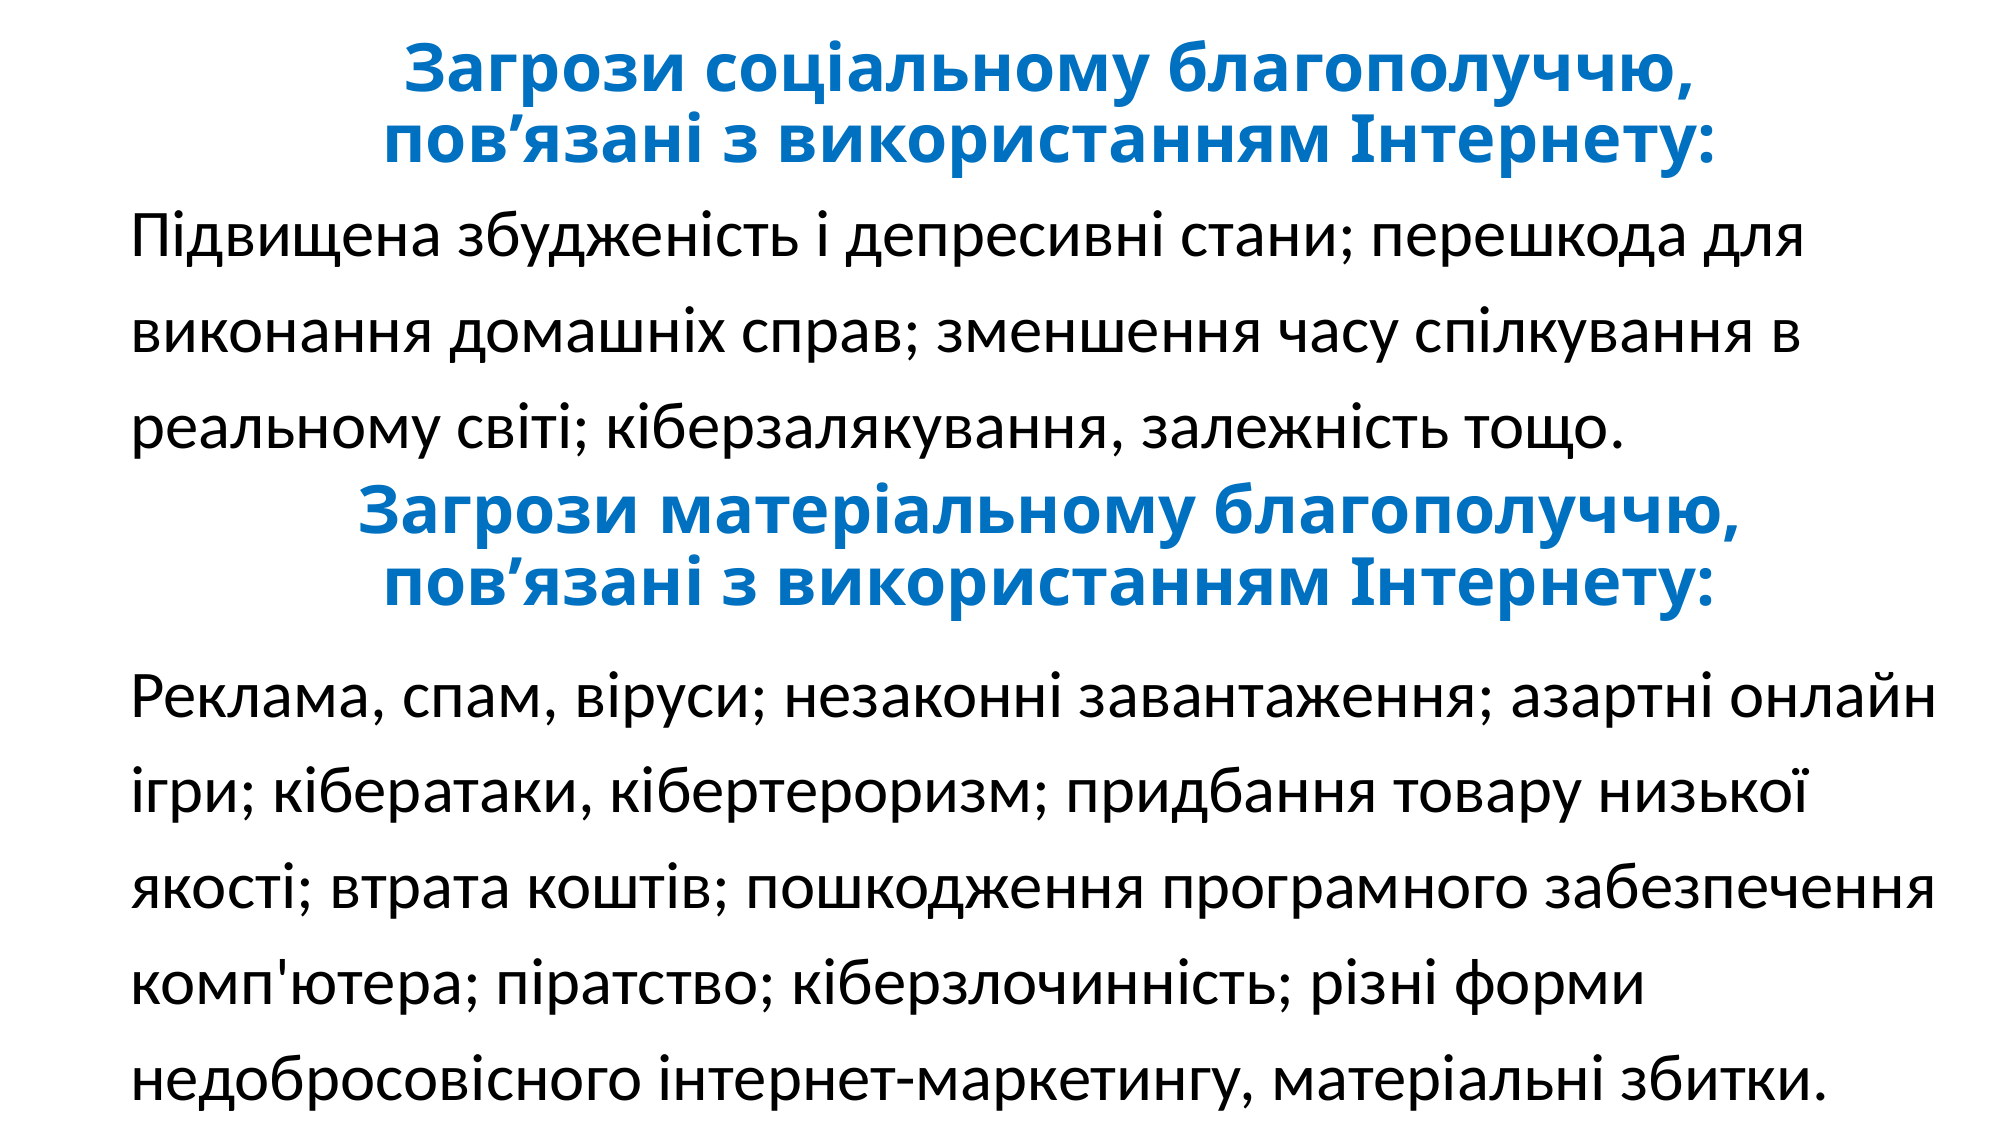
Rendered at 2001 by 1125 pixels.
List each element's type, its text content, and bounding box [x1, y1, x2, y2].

text_box Реклама, спам, віруси; незаконні завантаження; азартні онлайн ігри; кібератаки, кібертероризм; придбання товару низької якості; втрата коштів; пошкодження програмного забезпечення комп'ютера; піратство; кіберзлочинність; різні форми недобросовісного інтернет-маркетингу, матеріальні збитки. [115, 626, 1967, 860]
title Загрози соціальному благополуччю, пов’язані з використанням Інтернету: [299, 89, 1800, 166]
text_box Загрози матеріальному благополуччю, пов’язані з використанням Інтернету: [299, 531, 1800, 626]
subtitle Підвищена збудженість і депресивні стани; перешкода для виконання домашніх справ; зменшення часу спілкування в реальному світі; кіберзалякування, залежність тощо. [115, 166, 1967, 399]
